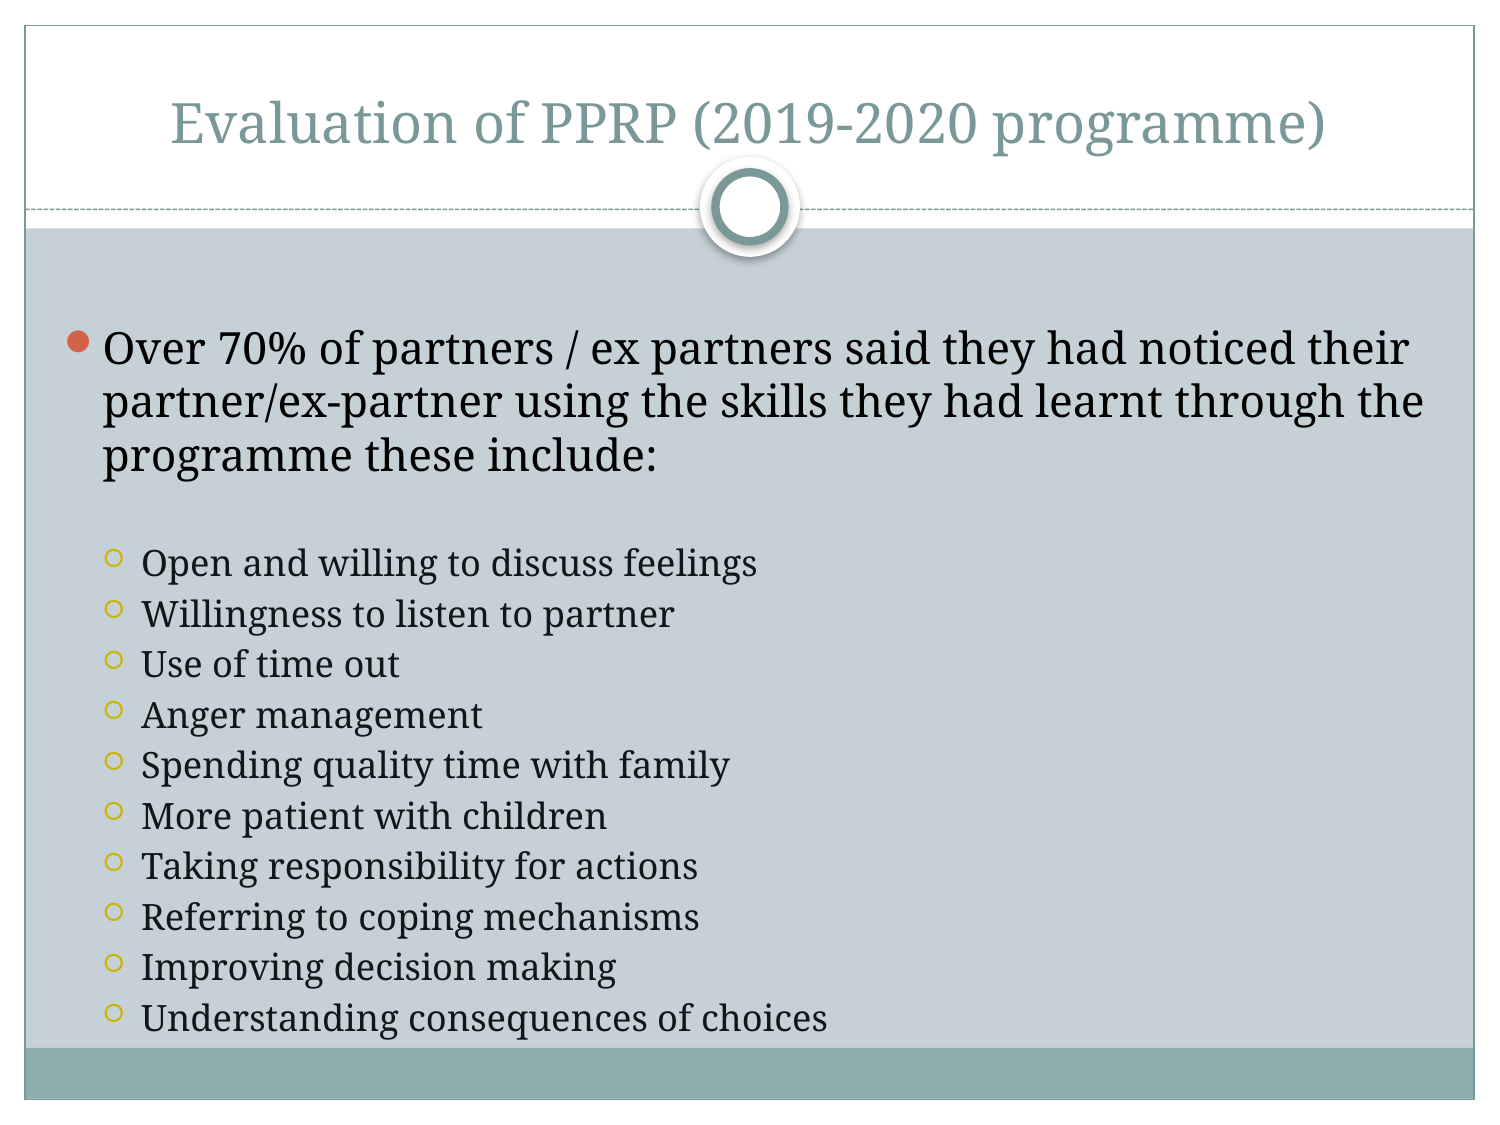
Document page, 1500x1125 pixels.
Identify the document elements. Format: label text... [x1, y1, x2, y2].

list Over 70% of partners / ex partners said they had noticed their partner/ex-partner using the skills they had learnt through the programme these include: Open and willing to discuss feelings Willingness to listen to partner Use of time out Anger management Spending quality time with family More patient with children Taking responsibility for actions Referring to coping mechanisms Improving decision making Understanding consequences of choices [49, 250, 1445, 1047]
title Evaluation of PPRP (2019-2020 programme) [49, 37, 1450, 162]
